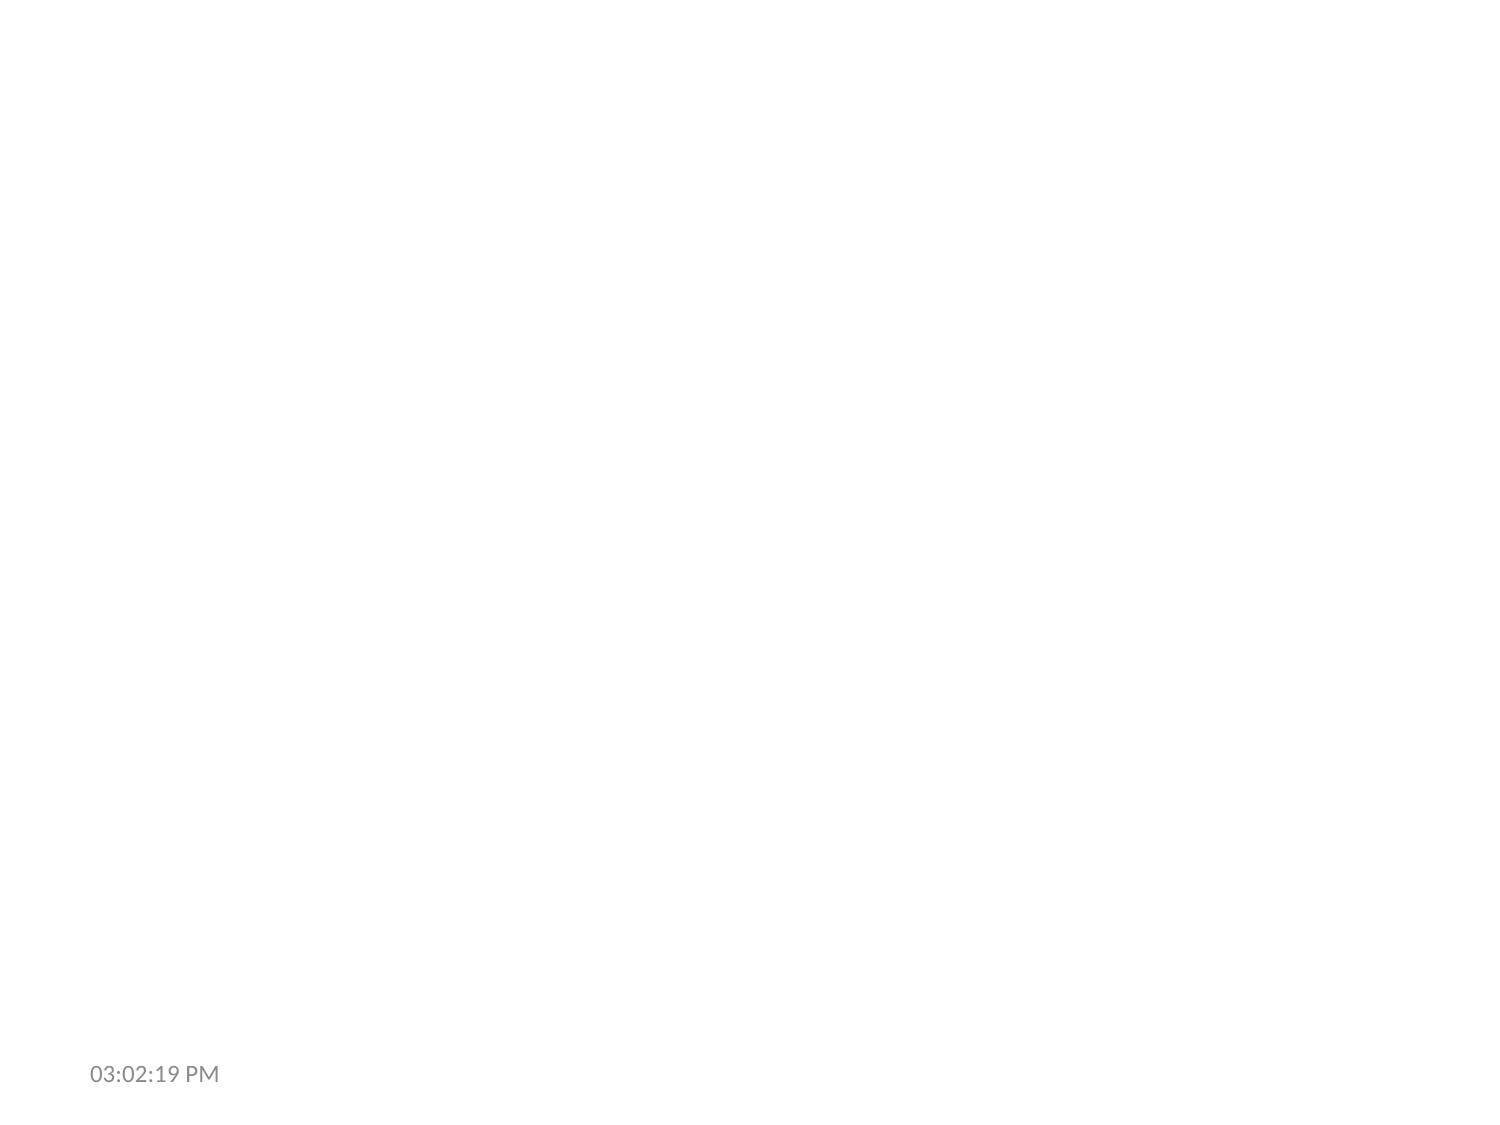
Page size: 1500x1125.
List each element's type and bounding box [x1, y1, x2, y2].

slide_number [75, 1042, 425, 1103]
